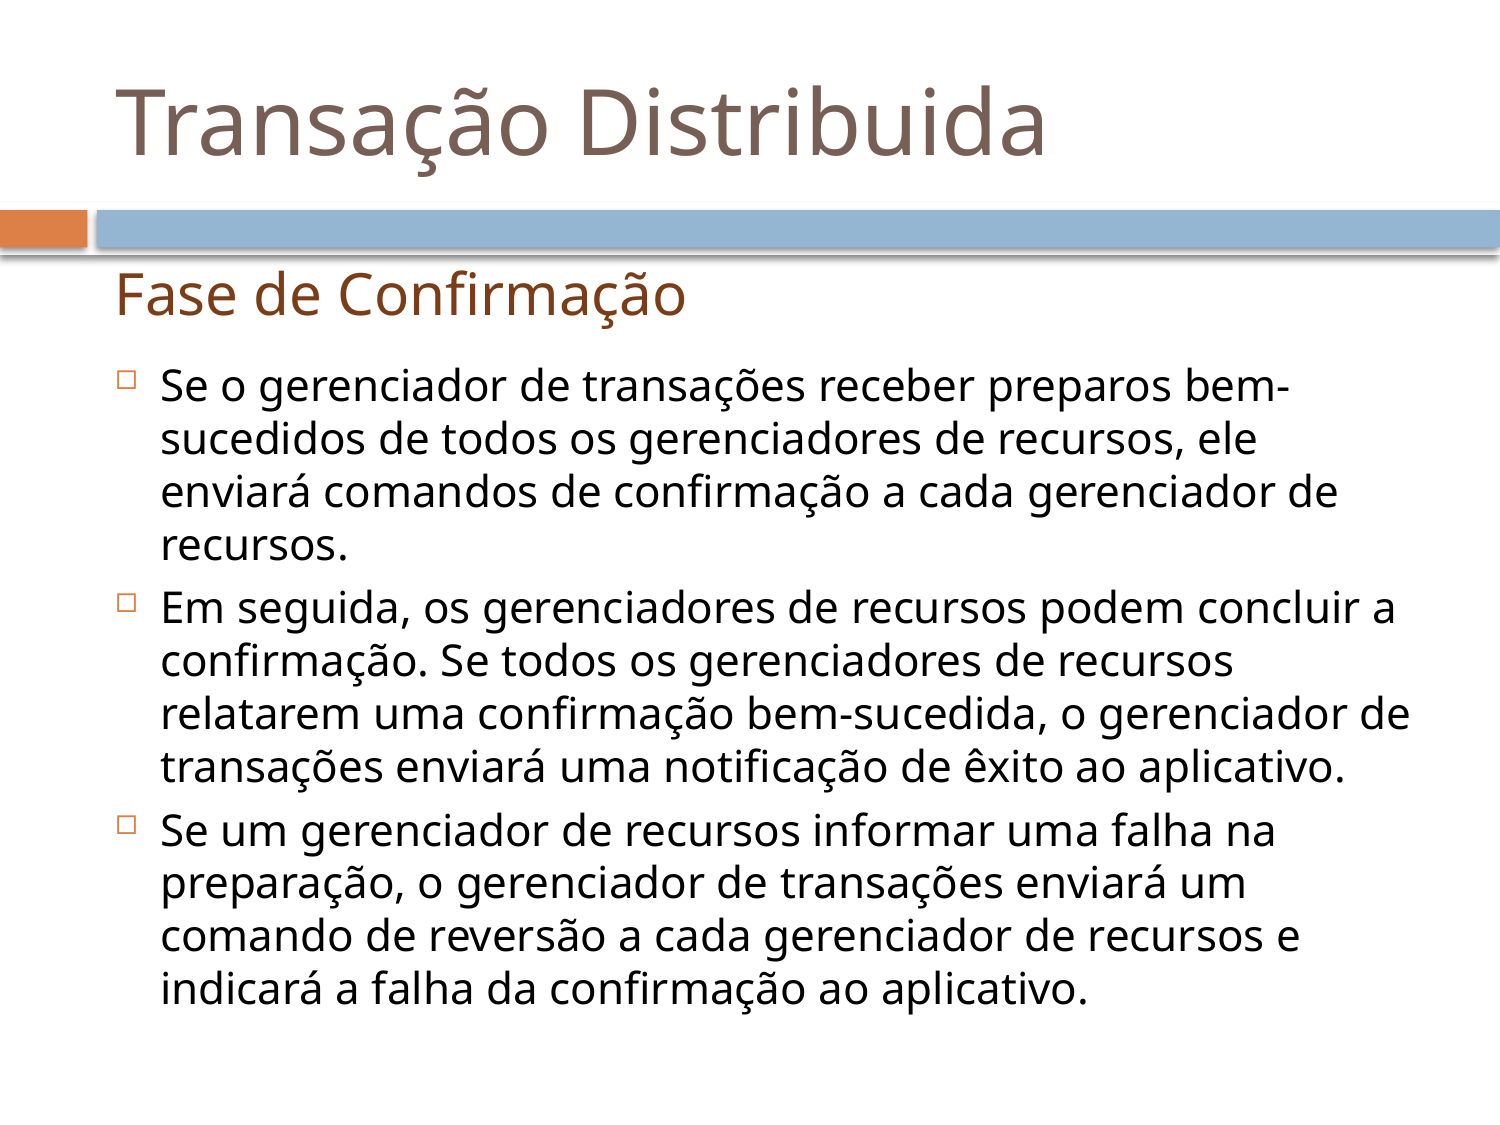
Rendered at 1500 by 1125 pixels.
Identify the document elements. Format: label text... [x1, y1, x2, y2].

list Se o gerenciador de transações receber preparos bem-sucedidos de todos os gerenciadores de recursos, ele enviará comandos de confirmação a cada gerenciador de recursos. Em seguida, os gerenciadores de recursos podem concluir a confirmação. Se todos os gerenciadores de recursos relatarem uma confirmação bem-sucedida, o gerenciador de transações enviará uma notificação de êxito ao aplicativo. Se um gerenciador de recursos informar uma falha na preparação, o gerenciador de transações enviará um comando de reversão a cada gerenciador de recursos e indicará a falha da confirmação ao aplicativo. [100, 350, 1438, 1075]
title Transação Distribuida [100, 37, 1438, 200]
text_box Fase de Confirmação [99, 249, 813, 335]
